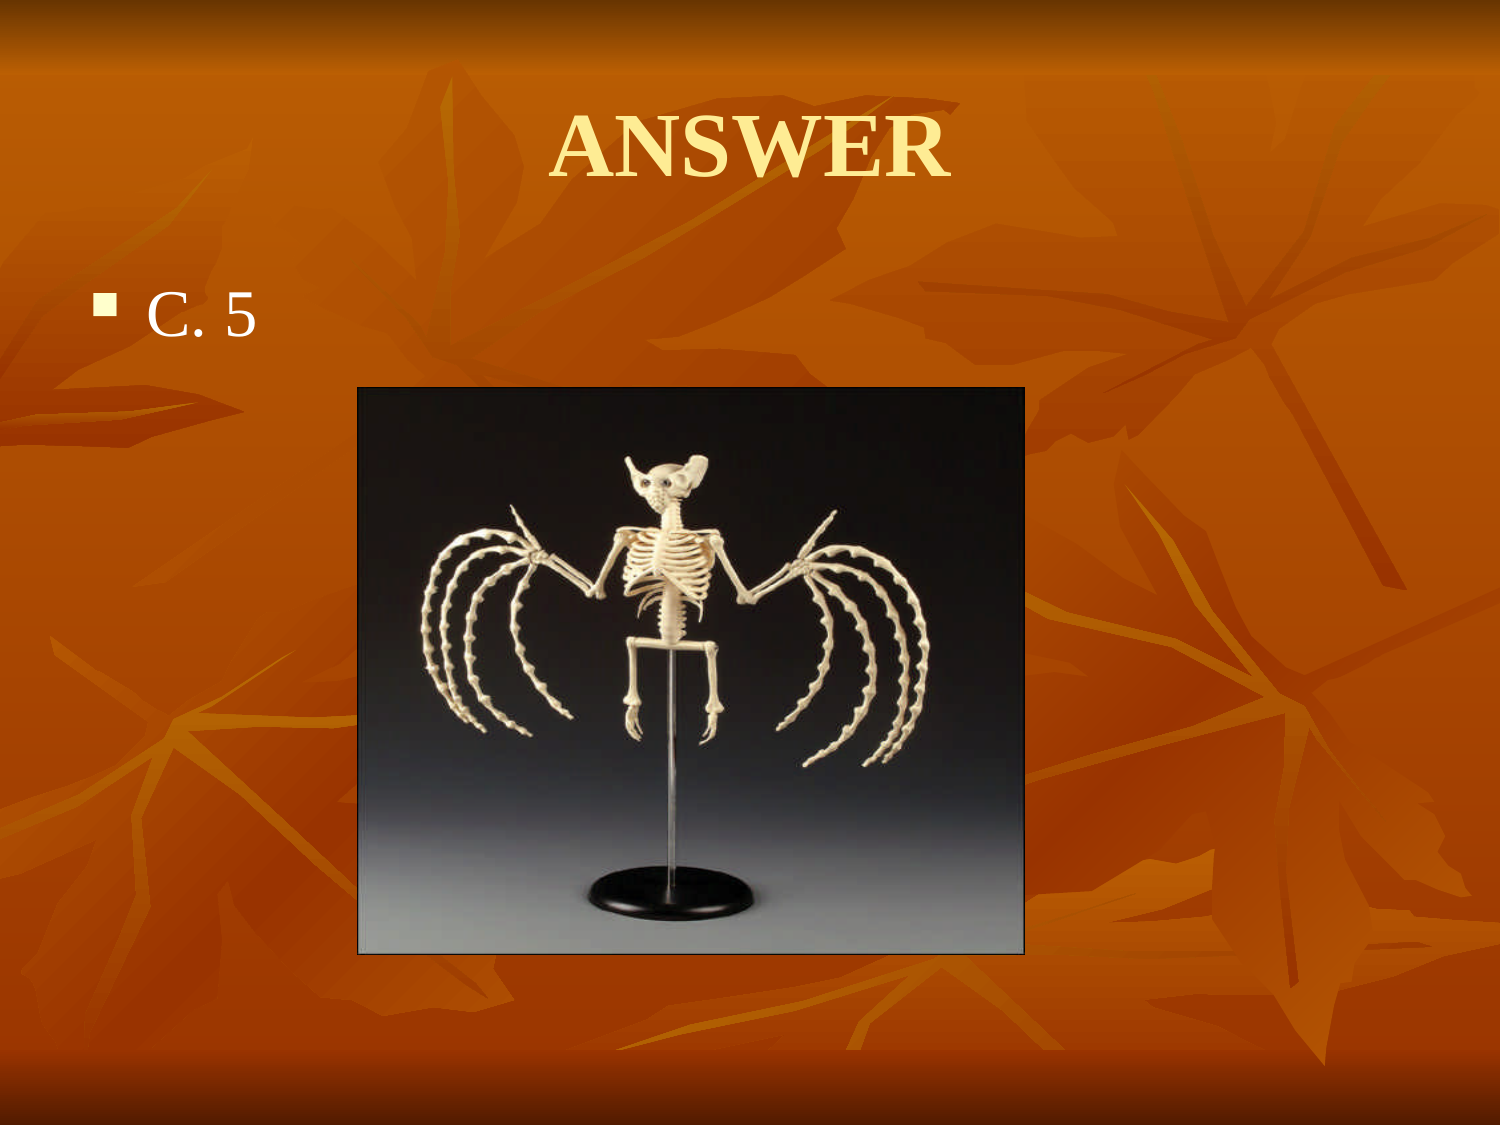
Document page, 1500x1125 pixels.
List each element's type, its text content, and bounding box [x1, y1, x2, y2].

list C. 5 [74, 262, 1426, 1006]
title ANSWER [74, 45, 1426, 234]
picture [357, 387, 1026, 955]
